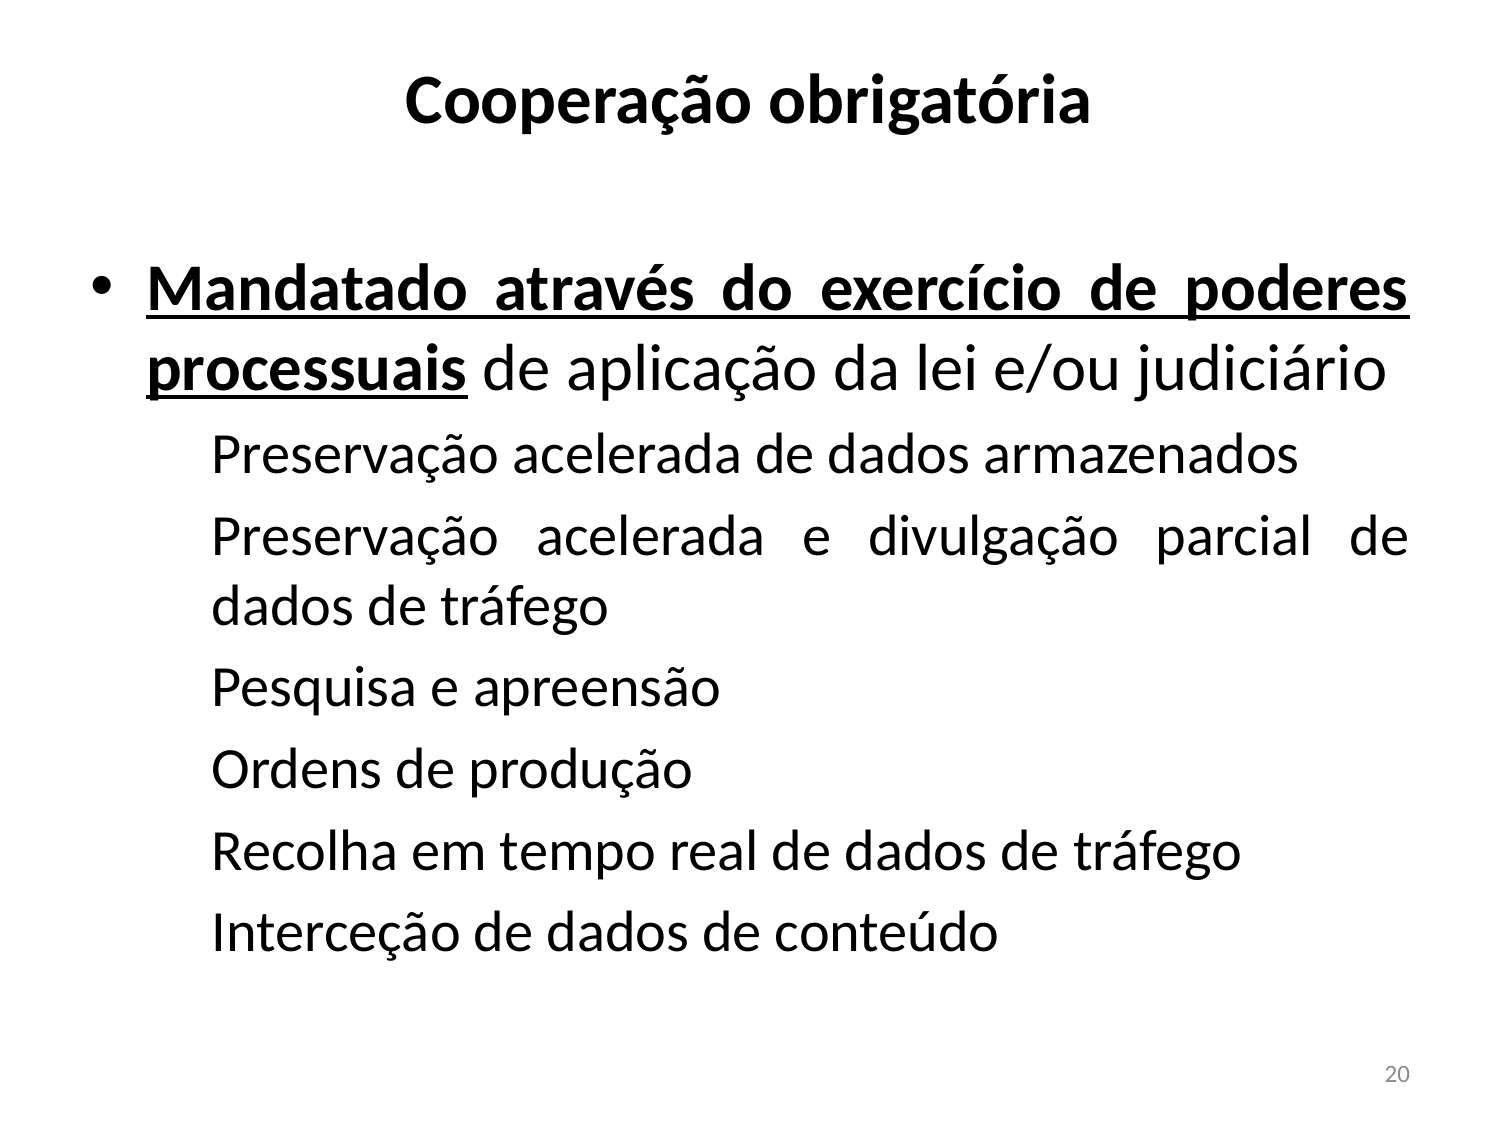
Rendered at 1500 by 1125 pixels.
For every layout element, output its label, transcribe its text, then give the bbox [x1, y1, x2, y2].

slide_number 20 [1074, 1042, 1425, 1103]
list Mandatado através do exercício de poderes processuais de aplicação da lei e/ou judiciário Preservação acelerada de dados armazenados Preservação acelerada e divulgação parcial de dados de tráfego Pesquisa e apreensão Ordens de produção Recolha em tempo real de dados de tráfego Interceção de dados de conteúdo [75, 236, 1425, 1005]
title Cooperação obrigatória [75, 45, 1425, 169]
